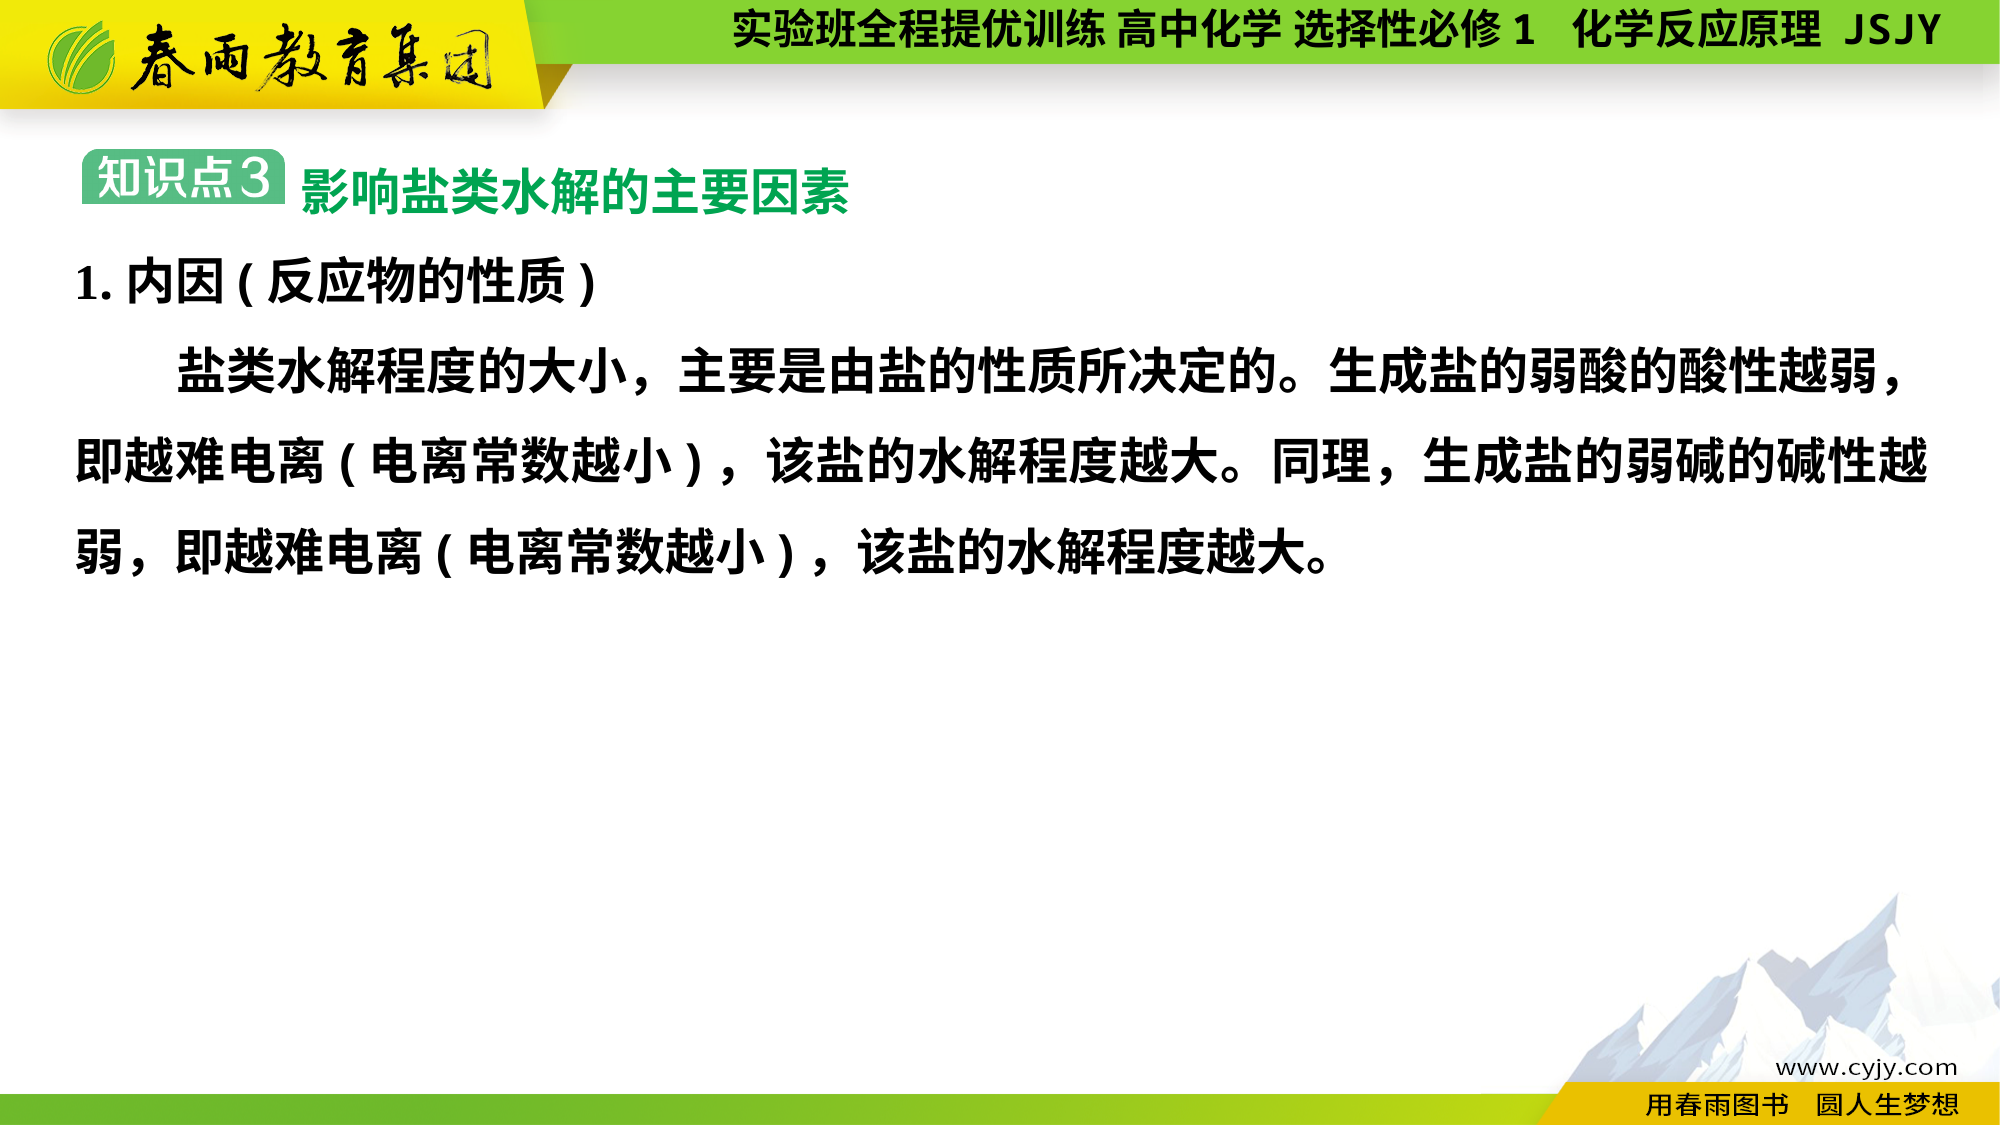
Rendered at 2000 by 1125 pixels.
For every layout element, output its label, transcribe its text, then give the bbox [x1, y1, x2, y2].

list 影响盐类水解的主要因素 1.内因(反应物的性质) 盐类水解程度的大小，主要是由盐的性质所决定的。生成盐的弱酸的酸性越弱，即越难电离(电离常数越小)，该盐的水解程度越大。同理，生成盐的弱碱的碱性越弱，即越难电离(电离常数越小)，该盐的水解程度越大。 [59, 122, 1944, 592]
picture [0, 0, 2000, 1125]
